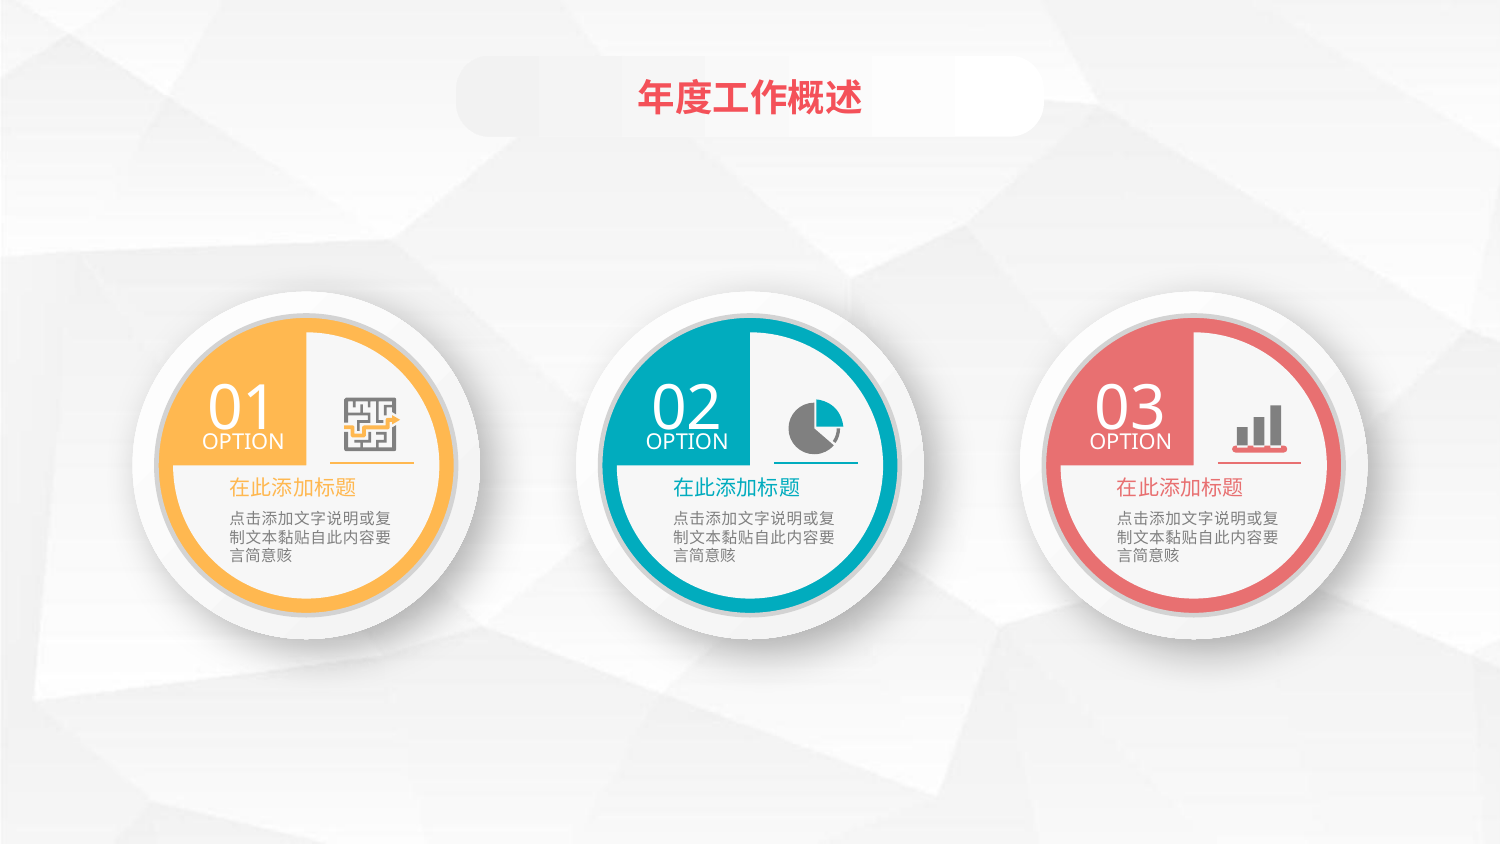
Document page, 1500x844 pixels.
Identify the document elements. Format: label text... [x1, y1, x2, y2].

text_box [179, 360, 307, 462]
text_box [1102, 466, 1339, 574]
text_box 年度工作概述 [454, 54, 1046, 138]
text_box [623, 360, 751, 462]
picture [0, 0, 1500, 844]
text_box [658, 466, 895, 574]
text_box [132, 291, 480, 640]
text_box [214, 466, 452, 574]
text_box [1067, 360, 1195, 462]
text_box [1232, 405, 1288, 453]
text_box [344, 397, 401, 452]
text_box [788, 399, 844, 455]
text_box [1019, 291, 1368, 640]
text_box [576, 291, 924, 640]
